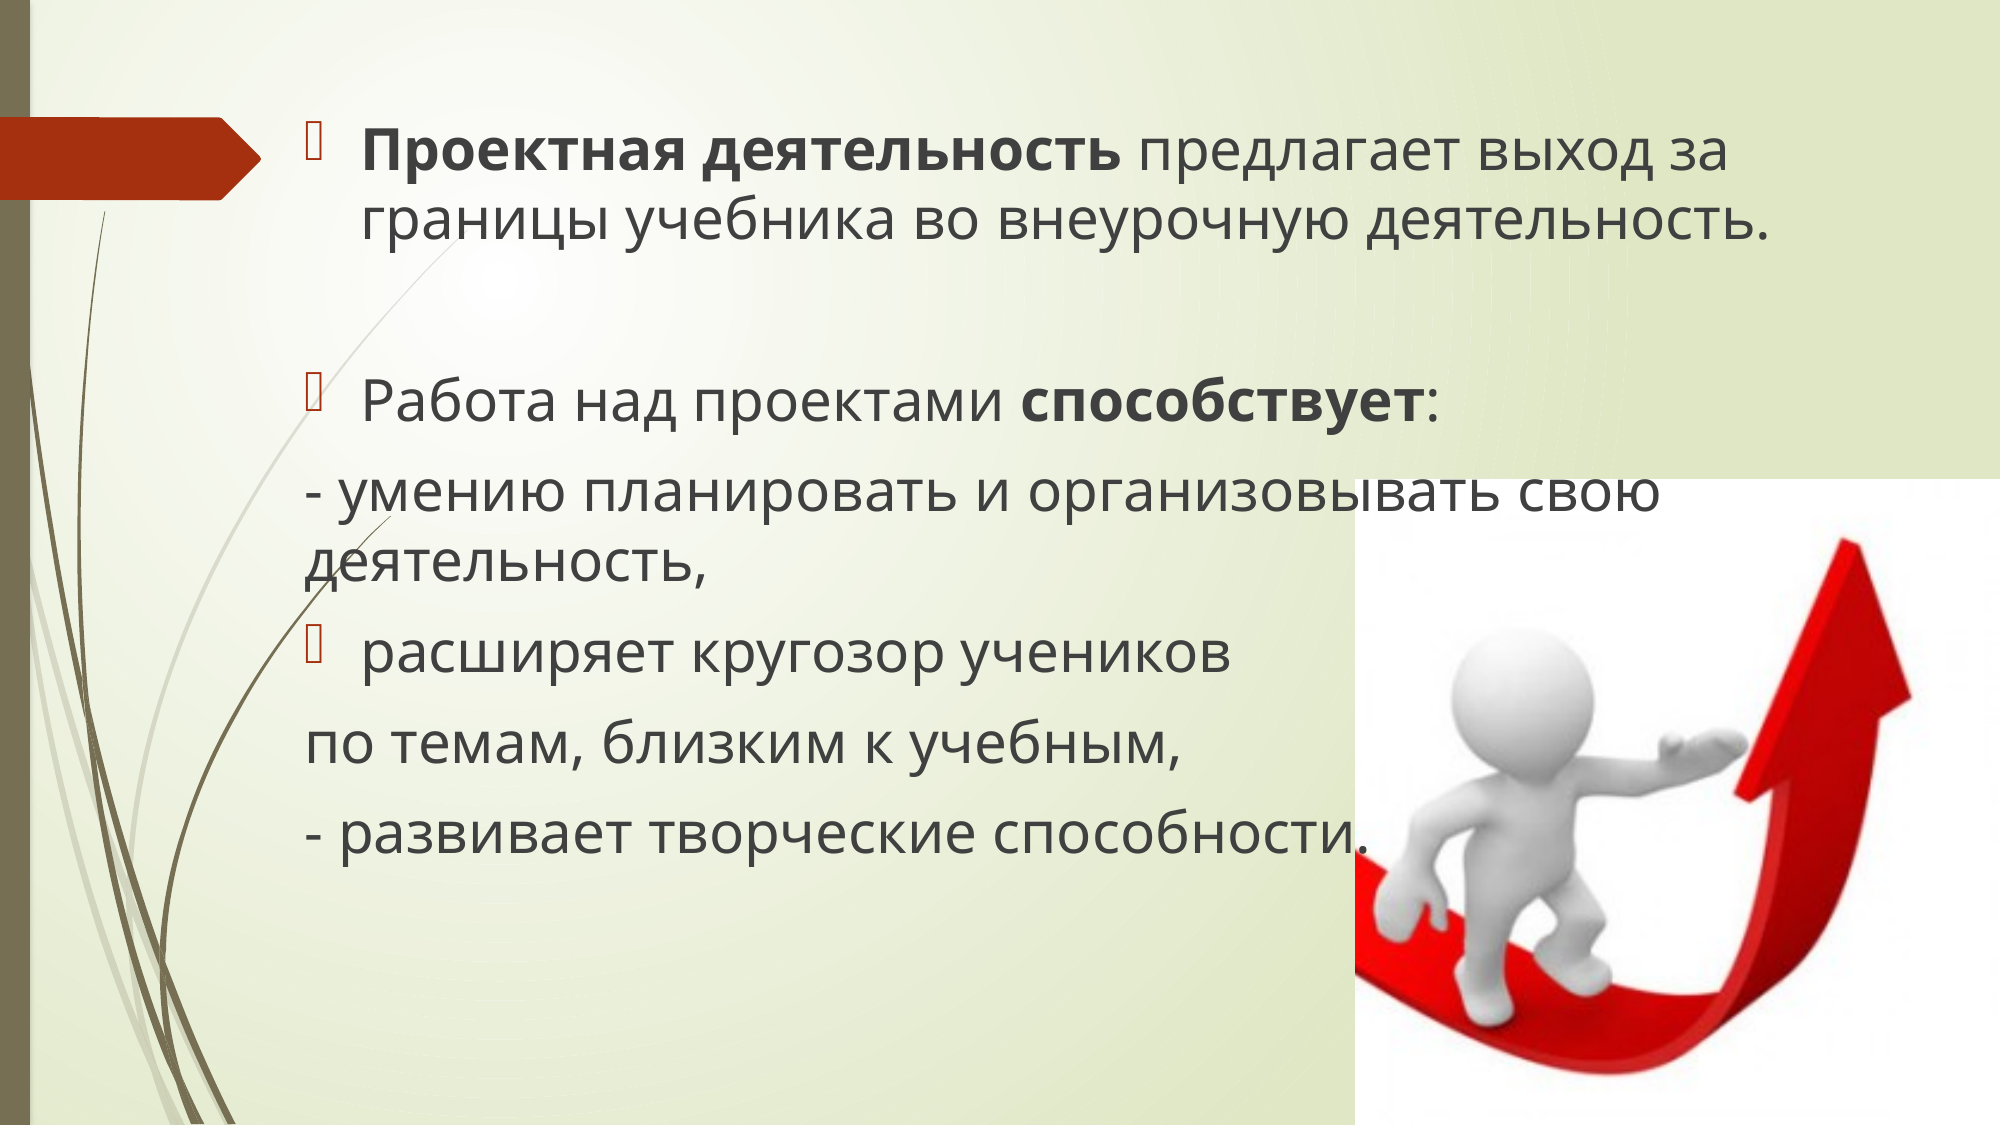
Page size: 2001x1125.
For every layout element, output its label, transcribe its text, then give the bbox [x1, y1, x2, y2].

list Проектная деятельность предлагает выход за границы учебника во внеурочную деятельность. Работа над проектами способствует: - умению планировать и организовывать свою деятельность, расширяет кругозор учеников по темам, близким к учебным, - развивает творческие способности. [289, 104, 1842, 1052]
picture [1354, 479, 2000, 1125]
